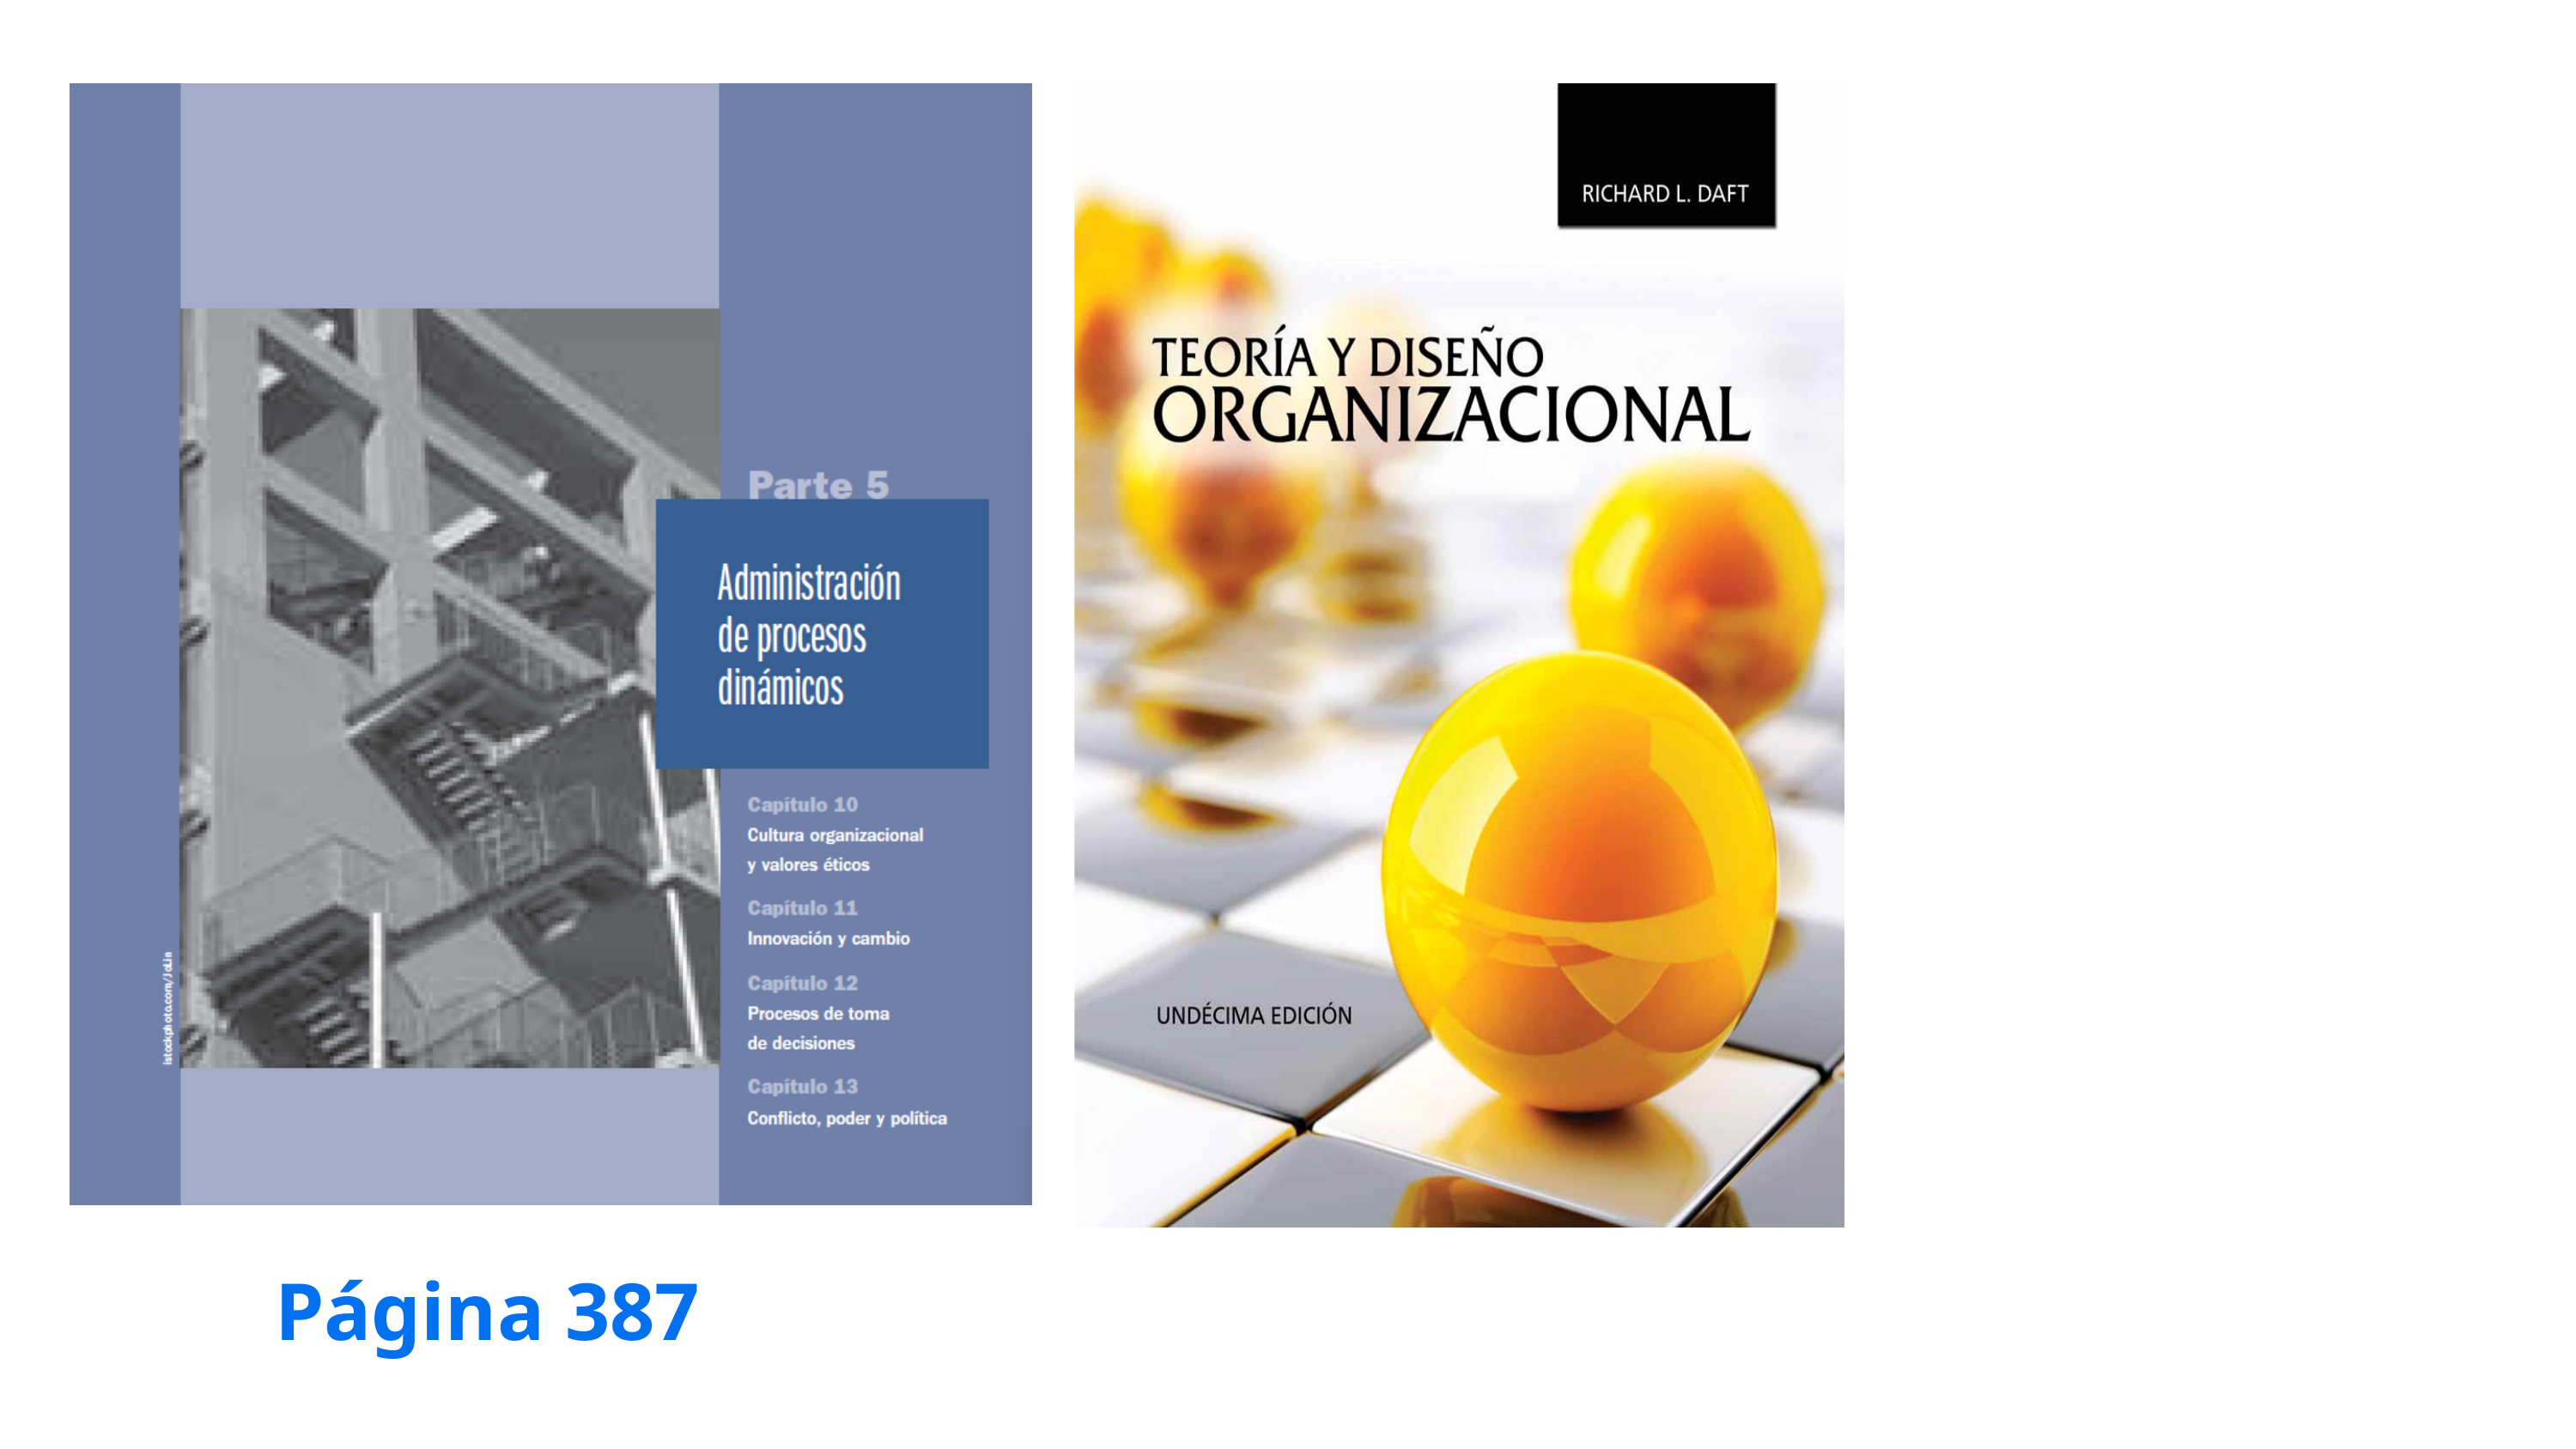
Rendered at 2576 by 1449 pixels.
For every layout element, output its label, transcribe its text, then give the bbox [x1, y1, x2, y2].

picture [1074, 83, 1845, 1228]
picture [69, 83, 1032, 1205]
title Página 387 [262, 1265, 840, 1365]
